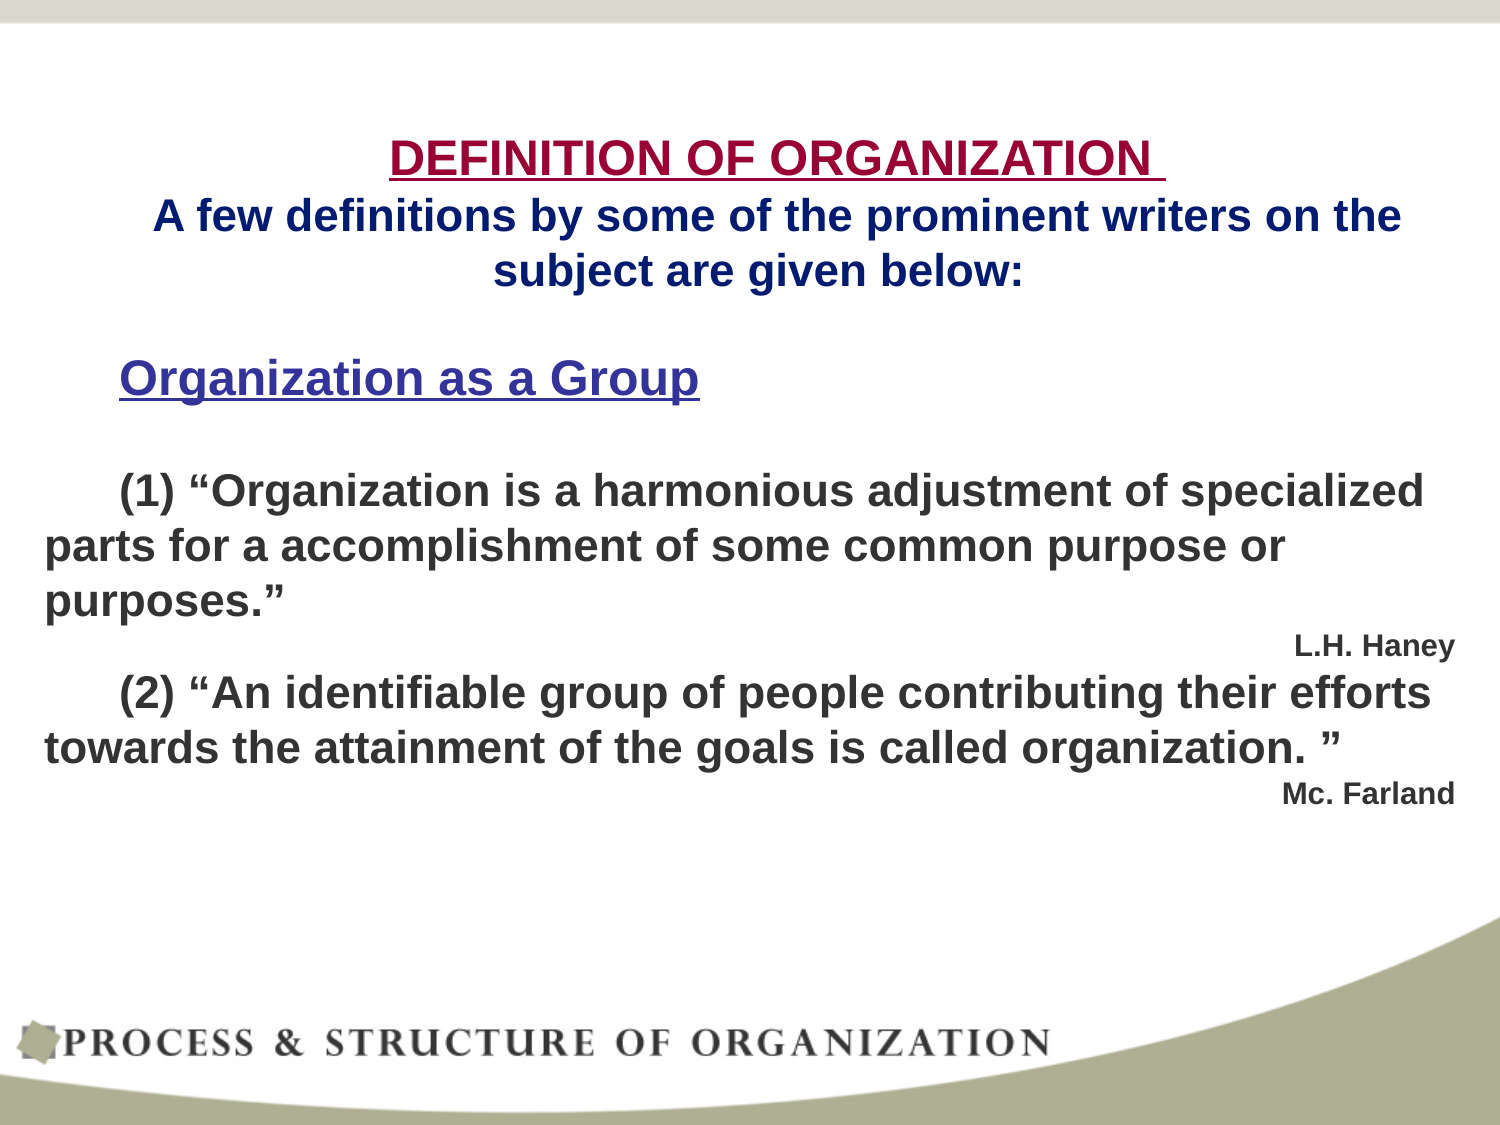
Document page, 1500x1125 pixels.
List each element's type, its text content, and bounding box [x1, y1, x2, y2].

picture [0, 0, 1500, 1125]
text_box DEFINITION OF ORGANIZATION A few definitions by some of the prominent writers on the subject are given below: [59, 117, 1459, 303]
text_box Organization as a Group (1) “Organization is a harmonious adjustment of specialized parts for a accomplishment of some common purpose or purposes.” L.H. Haney (2) “An identifiable group of people contributing their efforts towards the attainment of the goals is called organization. ” Mc. Farland [29, 338, 1471, 818]
